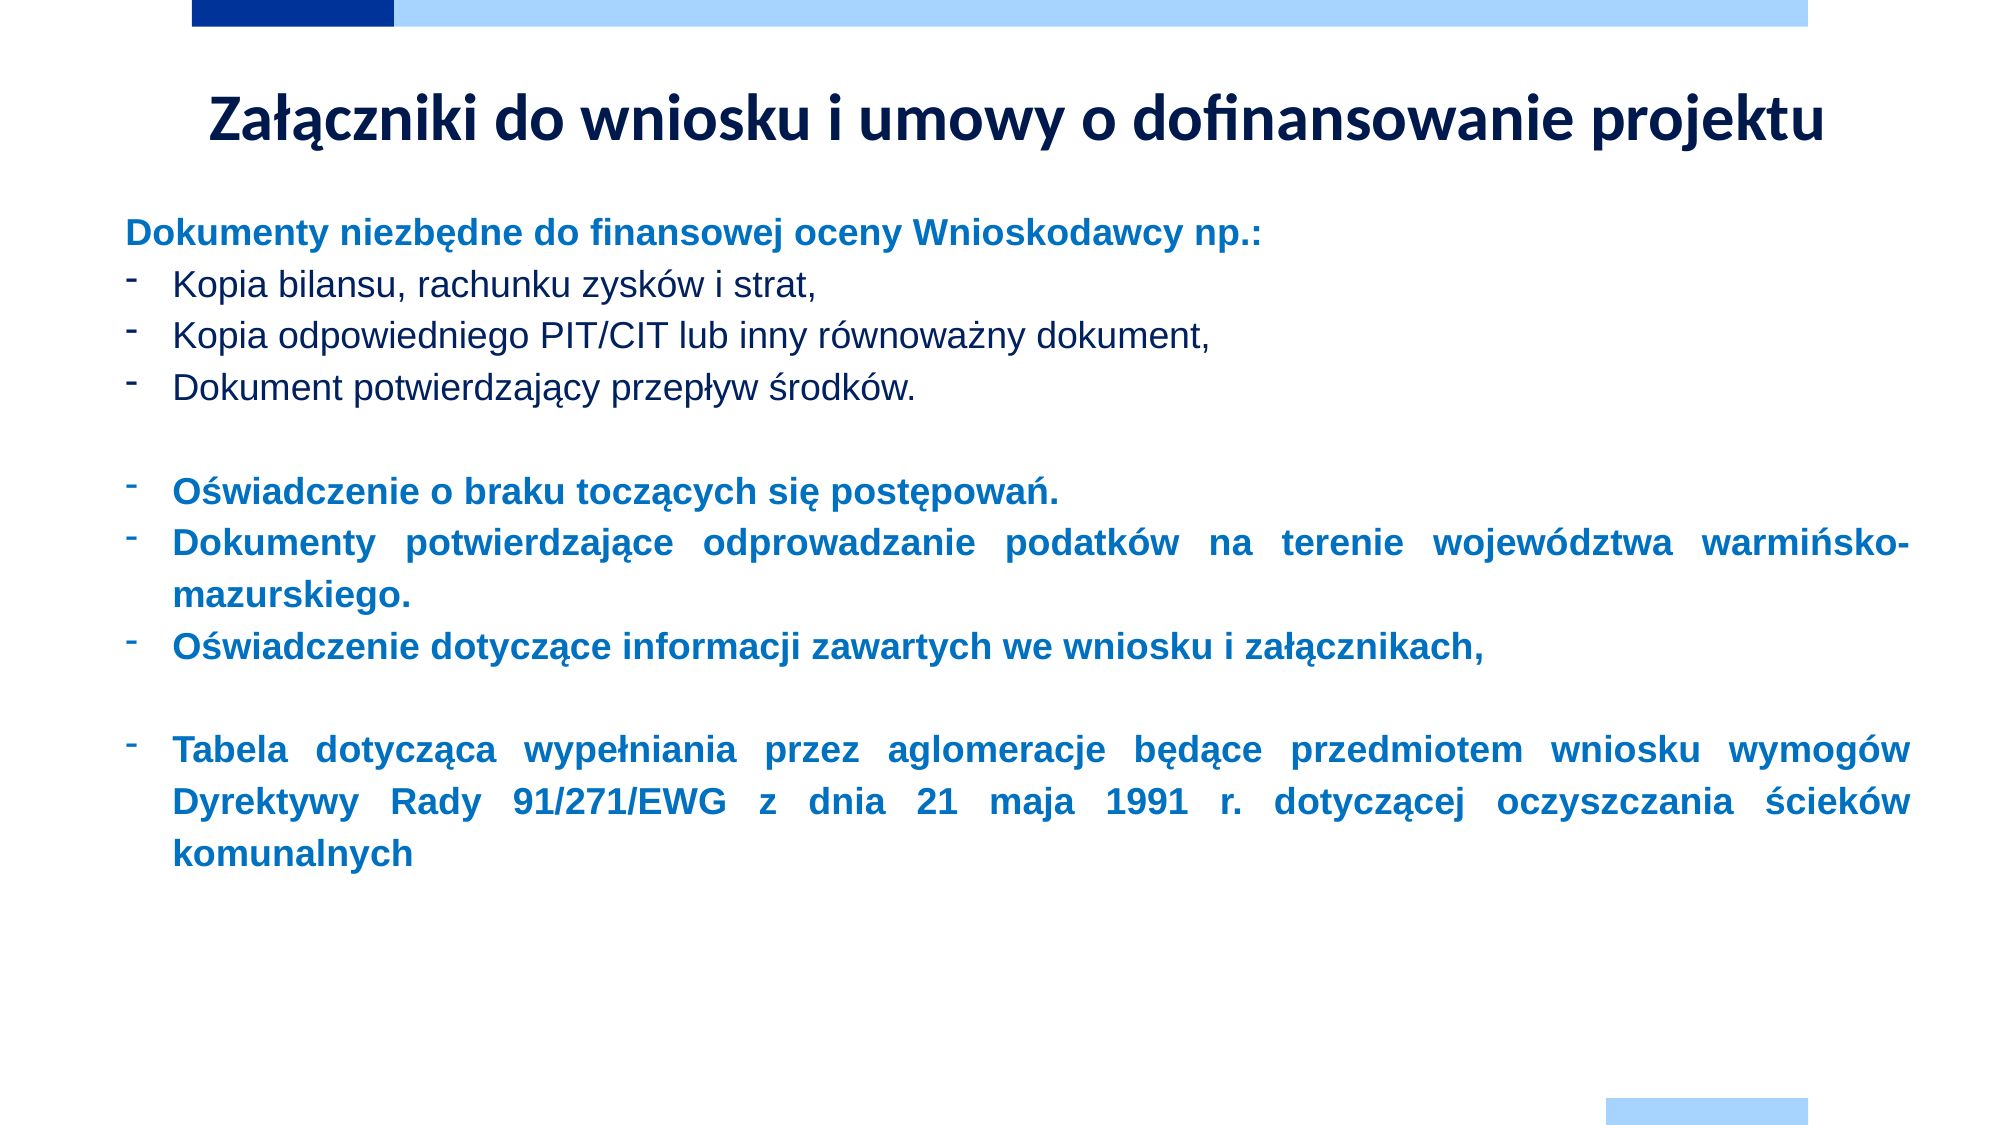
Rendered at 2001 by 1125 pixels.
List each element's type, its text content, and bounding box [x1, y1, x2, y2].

text_box Dokumenty niezbędne do finansowej oceny Wnioskodawcy np.: Kopia bilansu, rachunku zysków i strat, Kopia odpowiedniego PIT/CIT lub inny równoważny dokument, Dokument potwierdzający przepływ środków. Oświadczenie o braku toczących się postępowań. Dokumenty potwierdzające odprowadzanie podatków na terenie województwa warmińsko-mazurskiego. Oświadczenie dotyczące informacji zawartych we wniosku i załącznikach, Tabela dotycząca wypełniania przez aglomeracje będące przedmiotem wniosku wymogów Dyrektywy Rady 91/271/EWG z dnia 21 maja 1991 r. dotyczącej oczyszczania ścieków komunalnych [110, 193, 1927, 1037]
text_box Załączniki do wniosku i umowy o dofinansowanie projektu [131, 66, 1906, 161]
